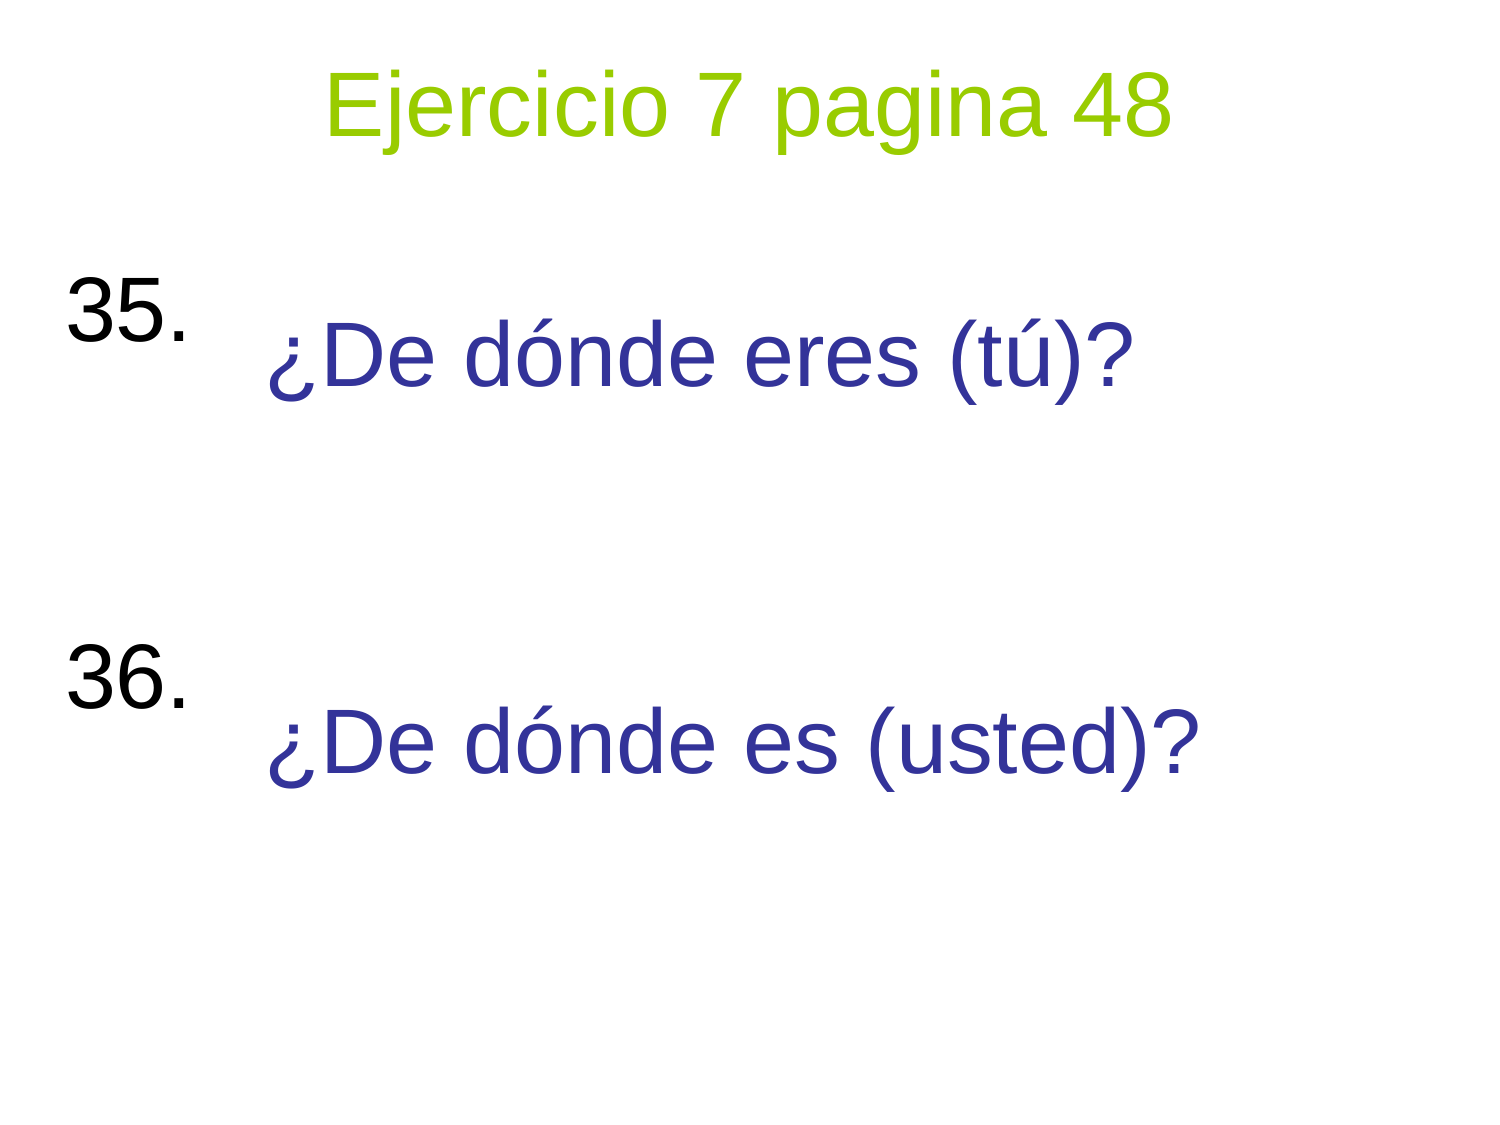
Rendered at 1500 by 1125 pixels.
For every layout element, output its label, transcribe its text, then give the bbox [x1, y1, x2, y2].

text_box ¿De dónde es (usted)? [249, 674, 1250, 800]
list 35. 36. [50, 187, 1475, 938]
text_box ¿De dónde eres (tú)? [249, 287, 1250, 413]
title Ejercicio 7 pagina 48 [75, 0, 1425, 145]
